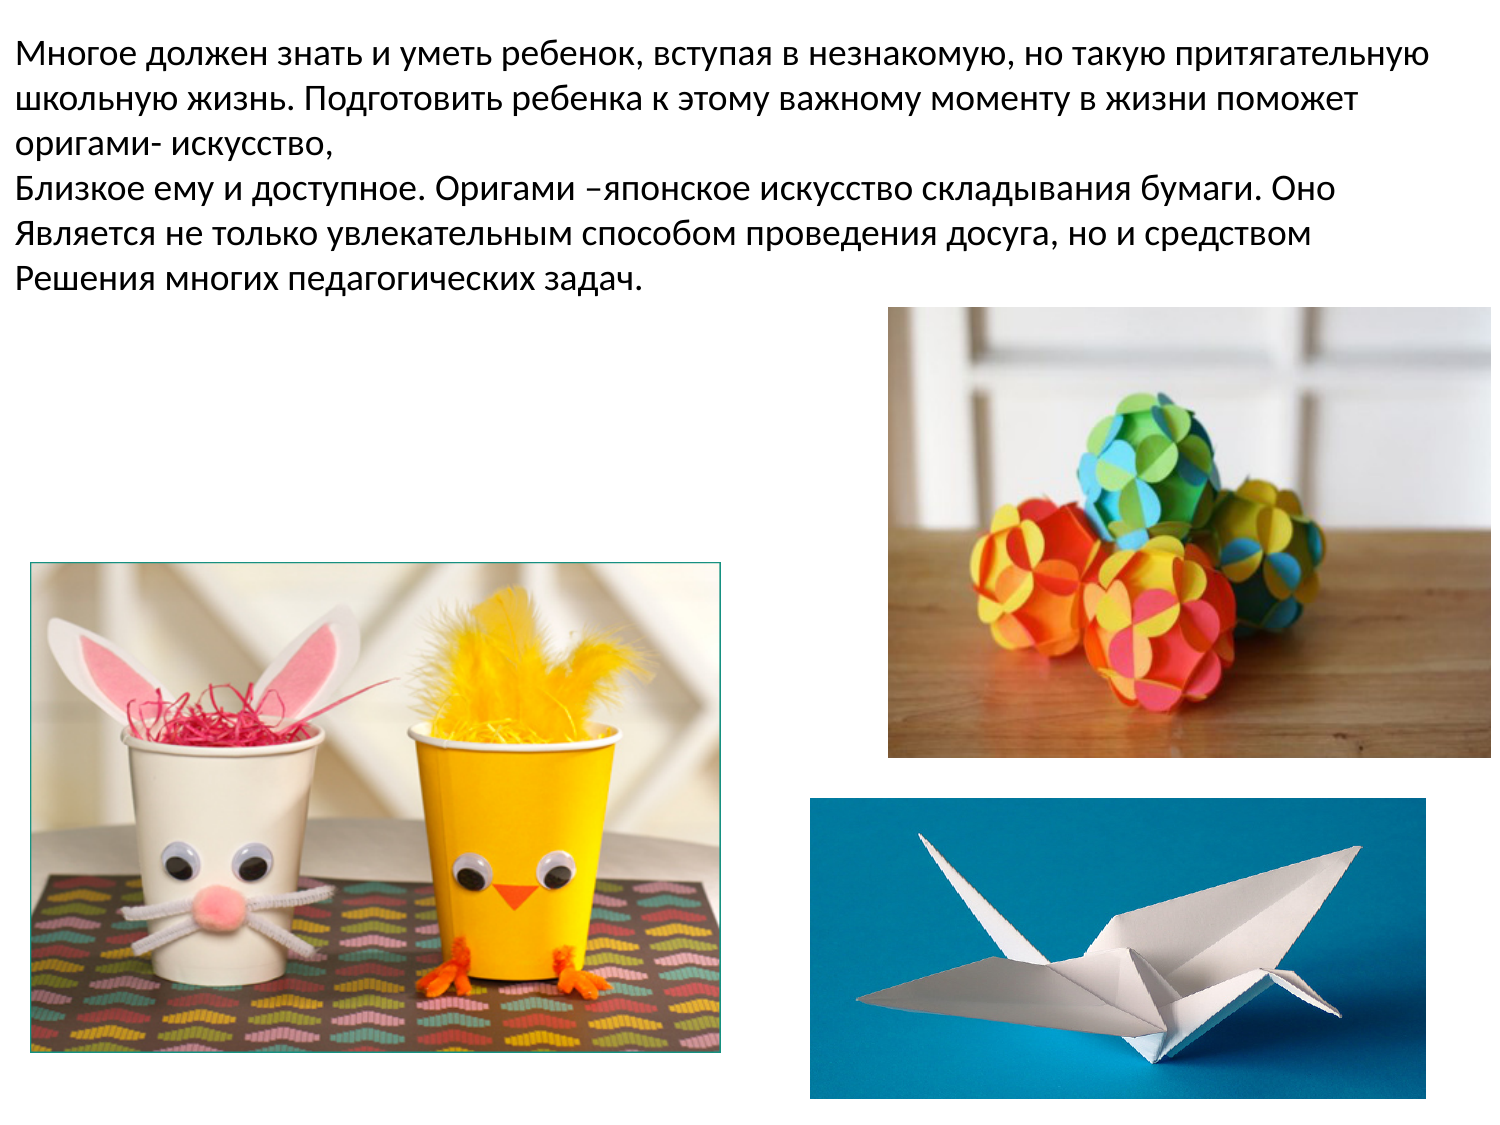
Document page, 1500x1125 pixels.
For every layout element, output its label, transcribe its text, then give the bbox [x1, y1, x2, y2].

picture [29, 562, 721, 1053]
picture [1355, 1064, 1363, 1070]
text_box Многое должен знать и уметь ребенок, вступая в незнакомую, но такую притягательную школьную жизнь. Подготовить ребенка к этому важному моменту в жизни поможет оригами- искусство, Близкое ему и доступное. Оригами –японское искусство складывания бумаги. Оно Является не только увлекательным способом проведения досуга, но и средством Решения многих педагогических задач. [0, 20, 1500, 306]
picture [887, 307, 1491, 758]
picture [857, 834, 1426, 1073]
